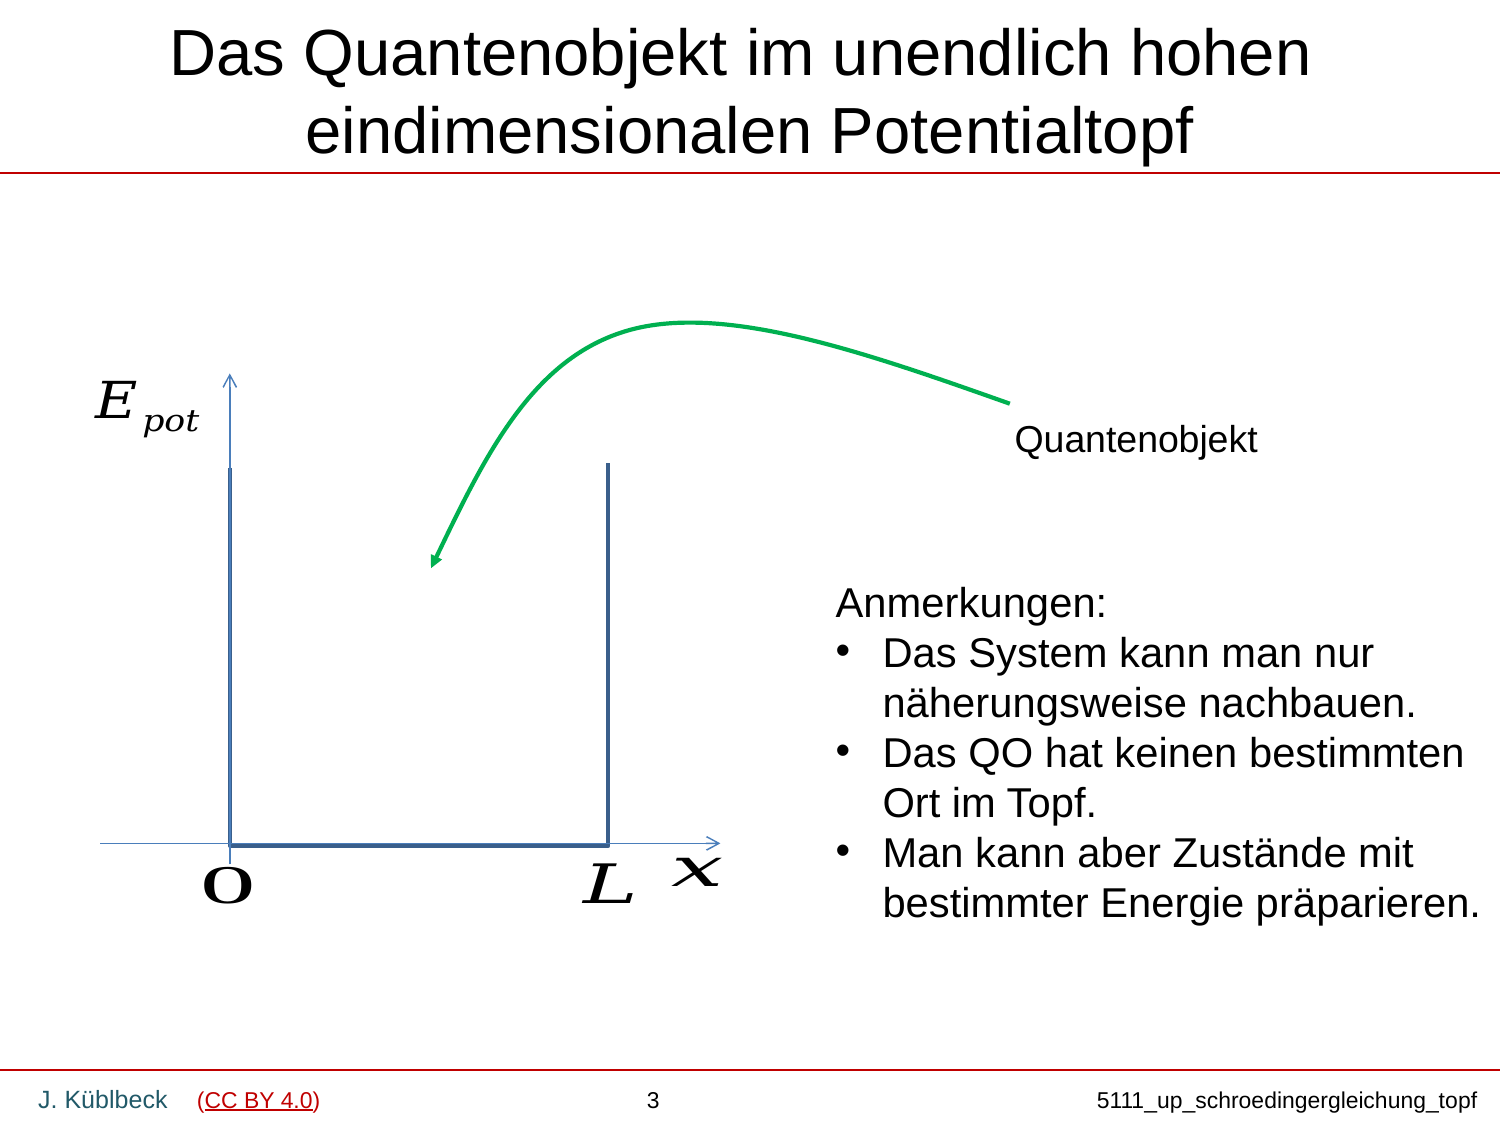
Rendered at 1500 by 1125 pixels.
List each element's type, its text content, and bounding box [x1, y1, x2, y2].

text_box [234, 464, 610, 842]
text_box [430, 320, 1011, 569]
text_box Quantenobjekt [999, 407, 1273, 467]
text_box Anmerkungen: Das System kann man nur näherungsweise nachbauen. Das QO hat keinen bestimmten Ort im Topf. Man kann aber Zustände mit bestimmter Energie präparieren. [820, 568, 1500, 933]
title Das Quantenobjekt im unendlich hohen eindimensionalen Potentialtopf [0, 1, 1500, 175]
